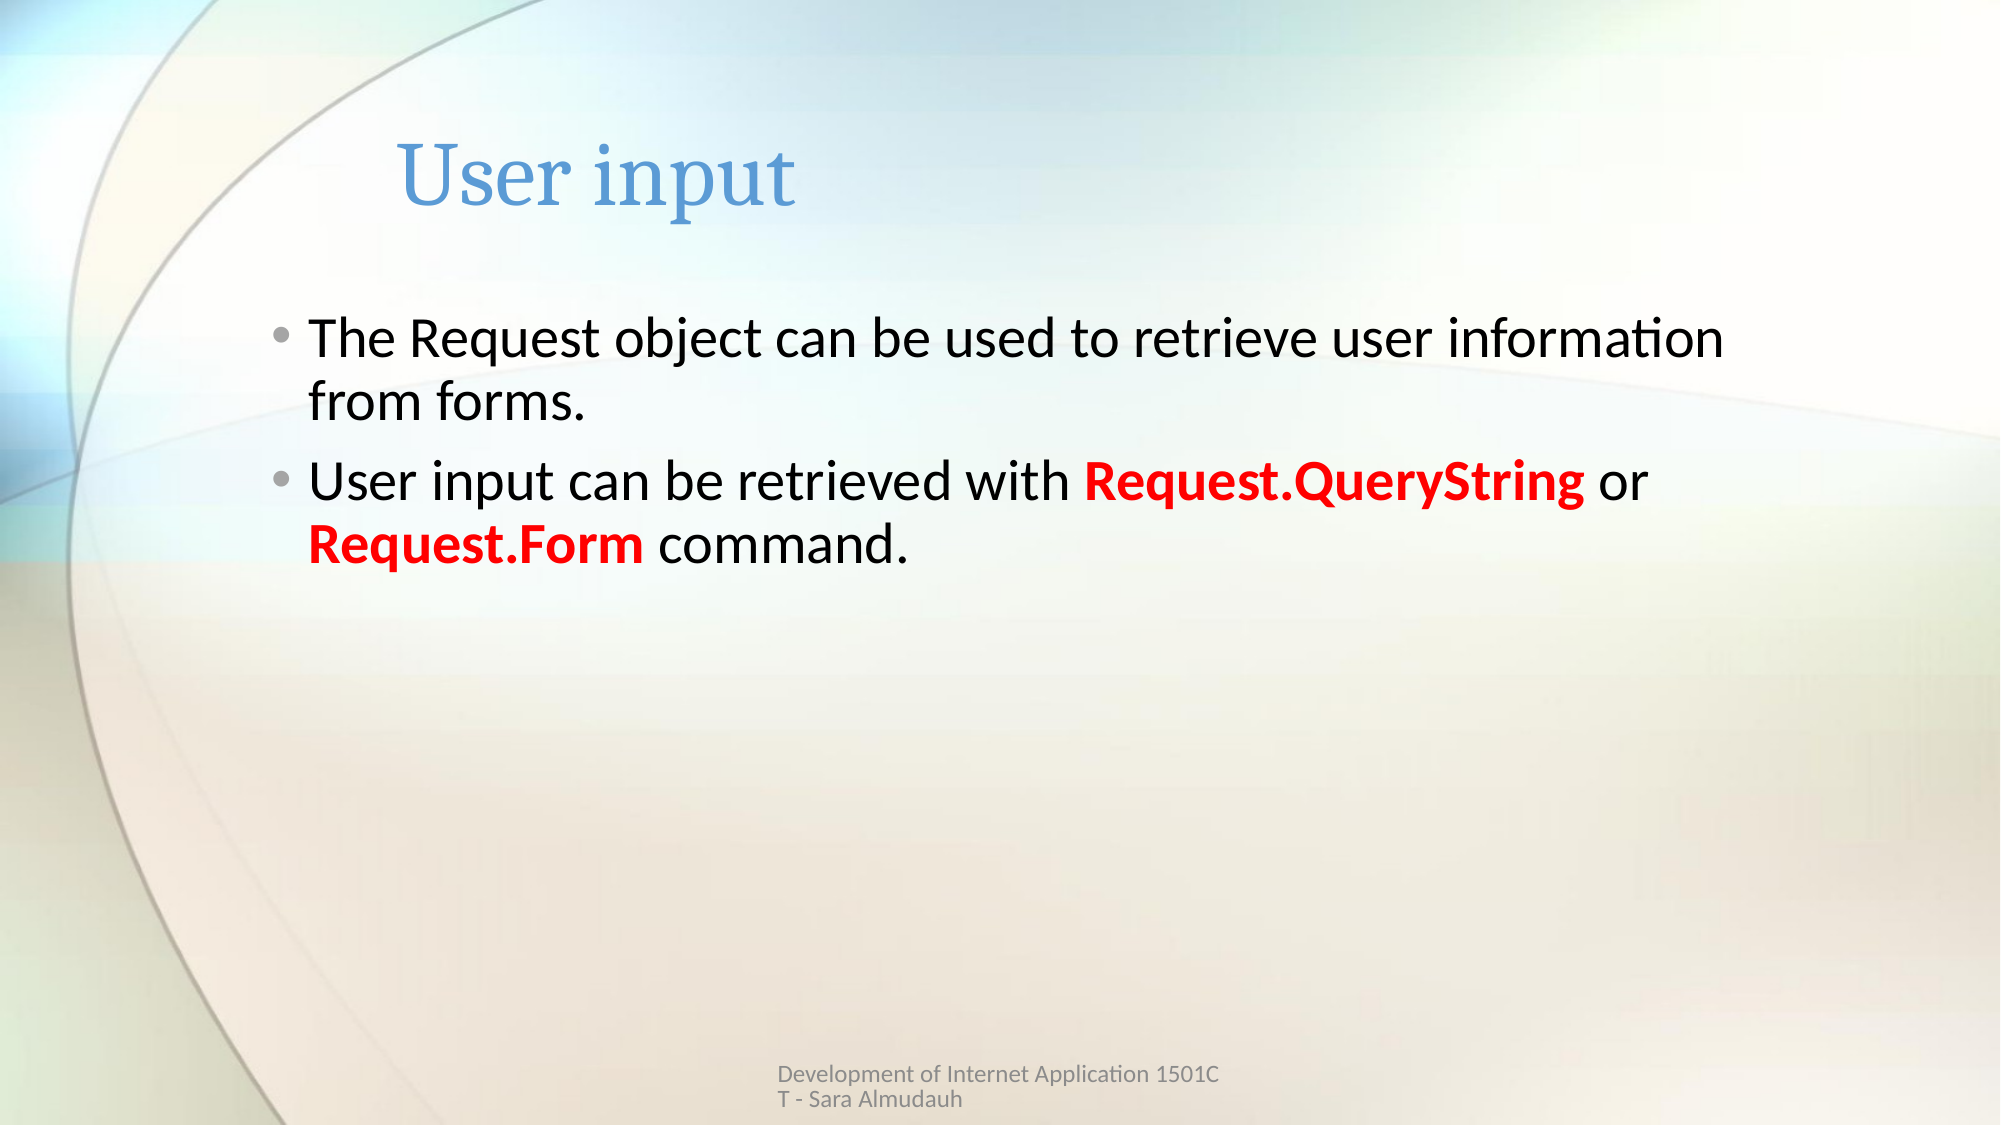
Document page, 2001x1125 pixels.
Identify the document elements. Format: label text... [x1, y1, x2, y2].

footer Development of Internet Application 1501CT - Sara Almudauh [762, 1042, 1238, 1103]
list The Request object can be used to retrieve user information from forms. User input can be retrieved with Request.QueryString or Request.Form command. [256, 299, 1863, 1014]
title User input [381, 59, 1863, 278]
picture [0, 0, 2001, 1125]
